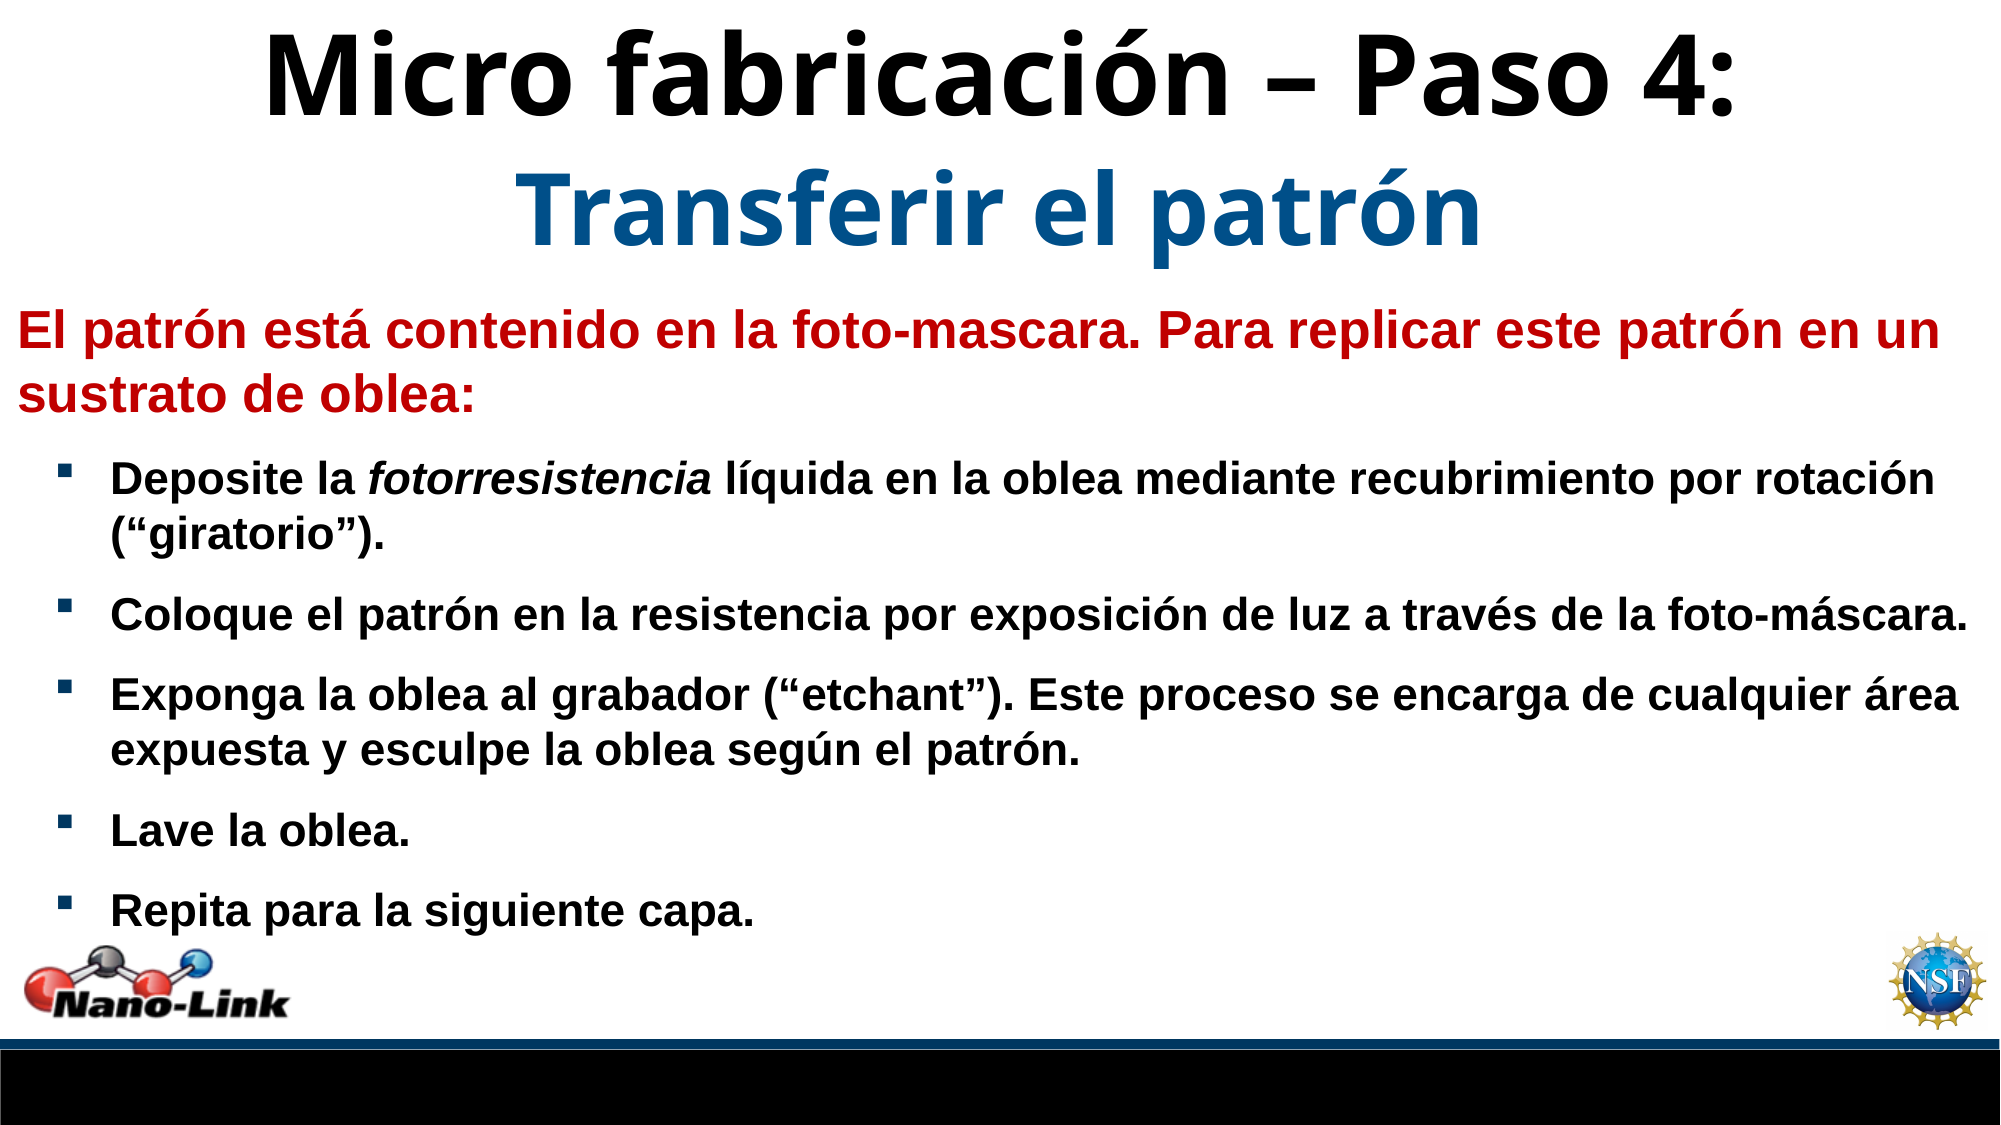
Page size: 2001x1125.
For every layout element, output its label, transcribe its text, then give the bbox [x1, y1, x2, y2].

text_box Micro fabricación – Paso 4: Transferir el patrón [0, 12, 2000, 256]
picture [16, 935, 305, 1032]
text_box El patrón está contenido en la foto-mascara. Para replicar este patrón en un sustrato de oblea: Deposite la fotorresistencia líquida en la oblea mediante recubrimiento por rotación (“giratorio”). Coloque el patrón en la resistencia por exposición de luz a través de la foto-máscara. Exponga la oblea al grabador (“etchant”). Este proceso se encarga de cualquier área expuesta y esculpe la oblea según el patrón. Lave la oblea. Repita para la siguiente capa. [17, 287, 1983, 950]
picture [1886, 931, 1988, 1032]
